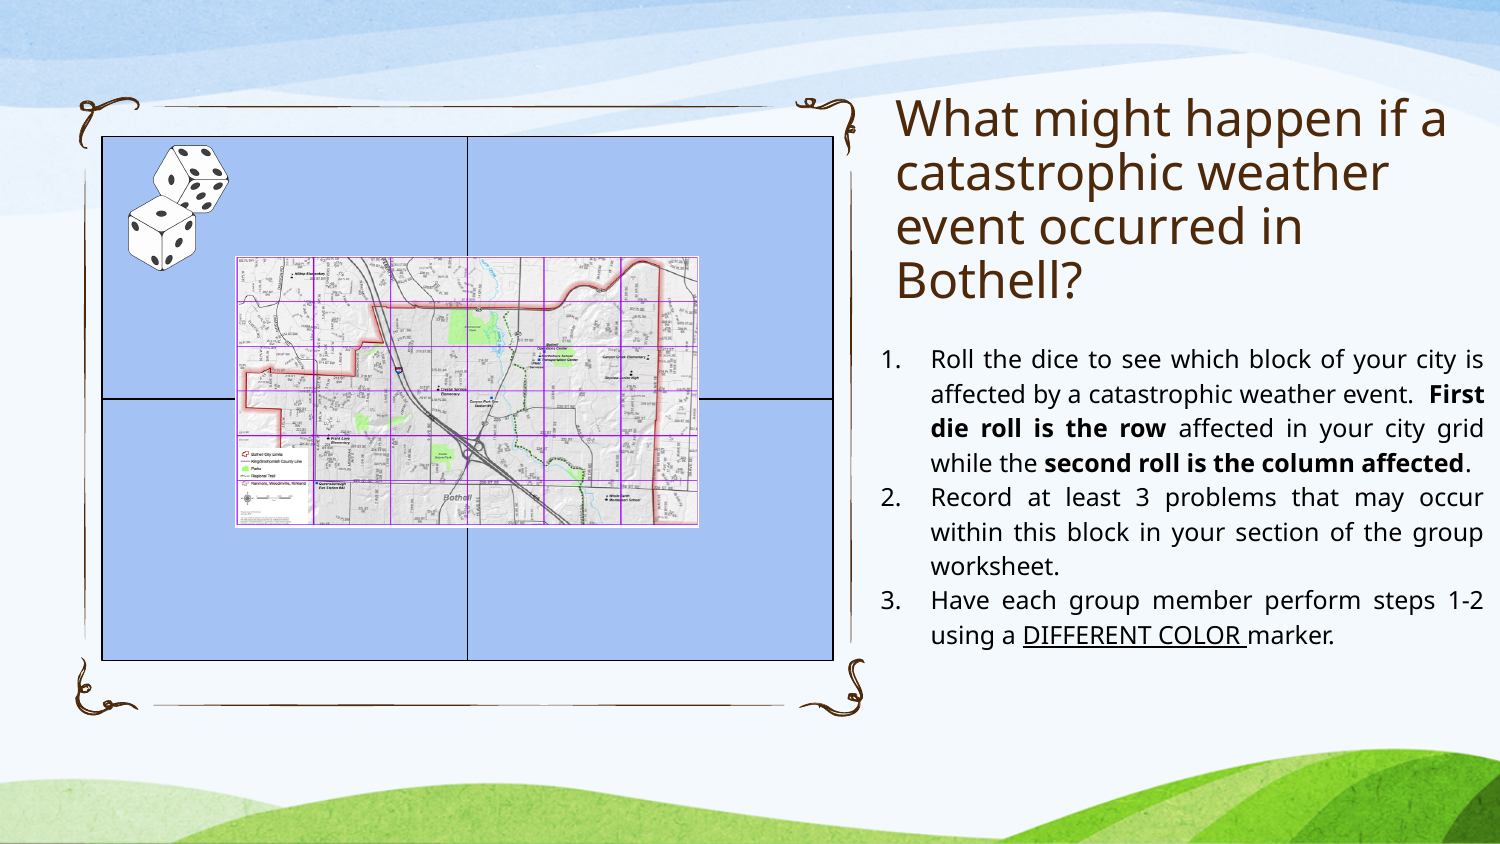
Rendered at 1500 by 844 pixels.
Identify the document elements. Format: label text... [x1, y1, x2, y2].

text_box [101, 136, 467, 398]
list Roll the dice to see which block of your city is affected by a catastrophic weather event. First die roll is the row affected in your city grid while the second roll is the column affected. Record at least 3 problems that may occur within this block in your section of the group worksheet. Have each group member perform steps 1-2 using a DIFFERENT COLOR marker. [840, 324, 1500, 705]
text_box [101, 405, 462, 661]
text_box [470, 405, 833, 661]
picture [0, 0, 1500, 844]
title What might happen if a catastrophic weather event occurred in Bothell? [880, 109, 1480, 324]
text_box [468, 136, 833, 398]
